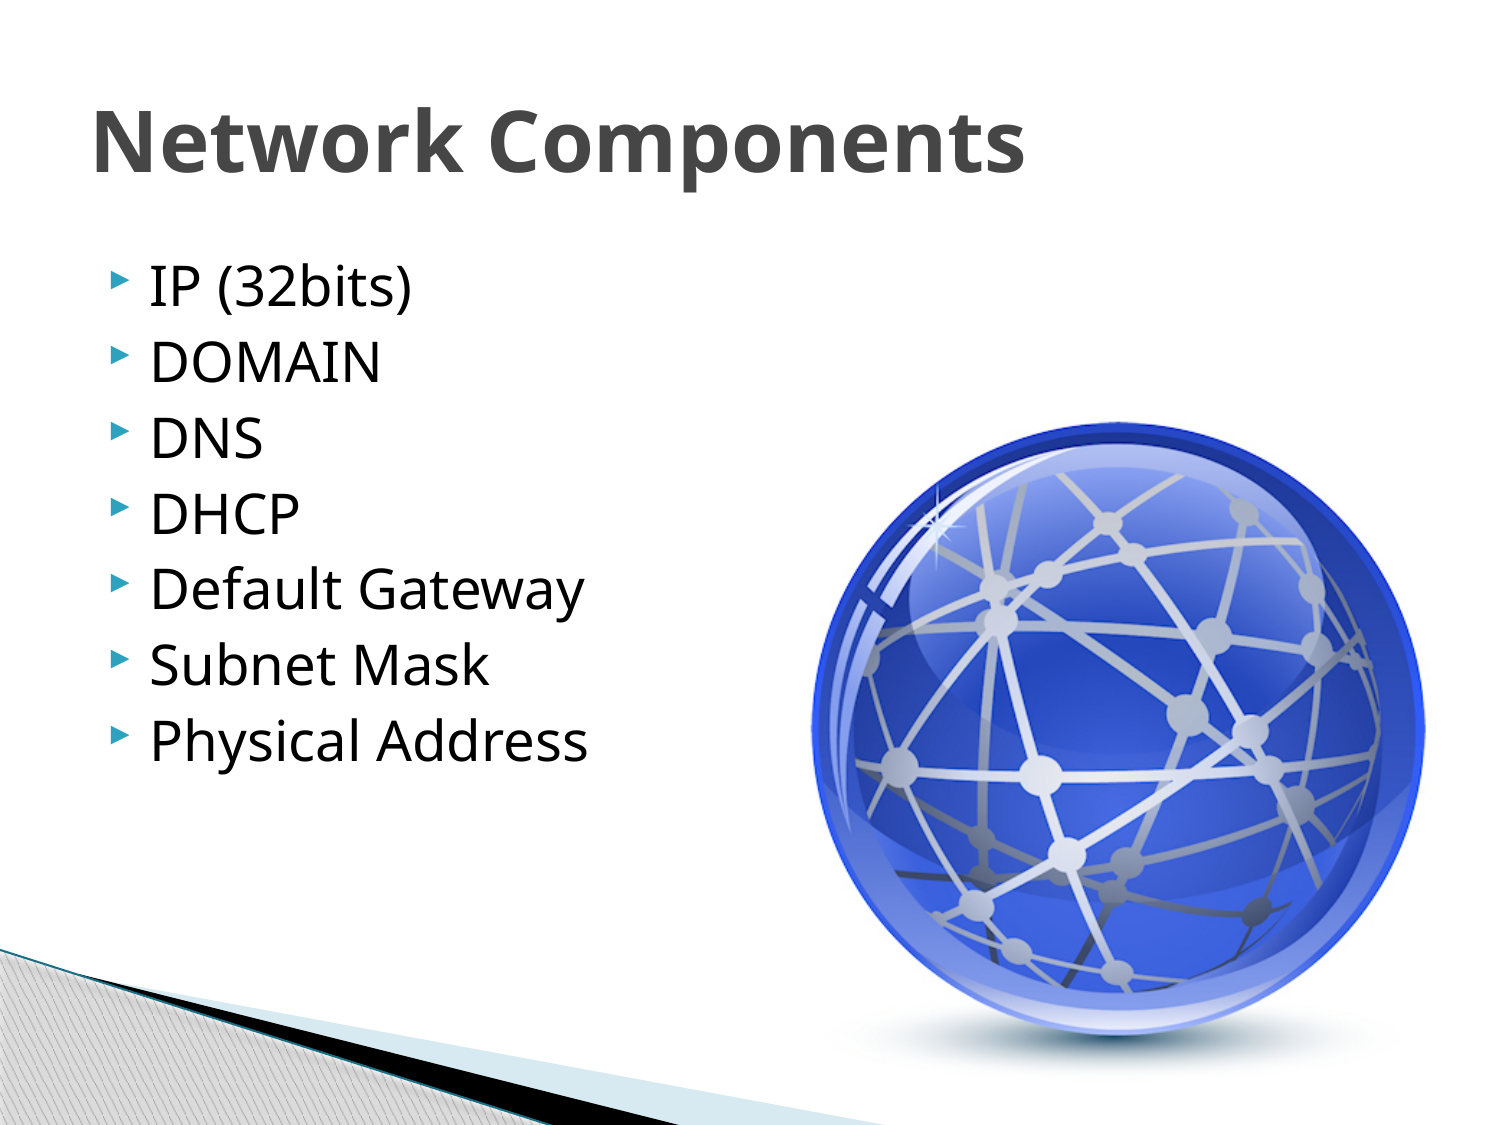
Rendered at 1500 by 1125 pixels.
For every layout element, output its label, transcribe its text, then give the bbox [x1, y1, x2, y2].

list IP (32bits) DOMAIN DNS DHCP Default Gateway Subnet Mask Physical Address [75, 243, 1425, 986]
picture [762, 373, 1482, 1082]
title Network Components [75, 45, 1425, 233]
